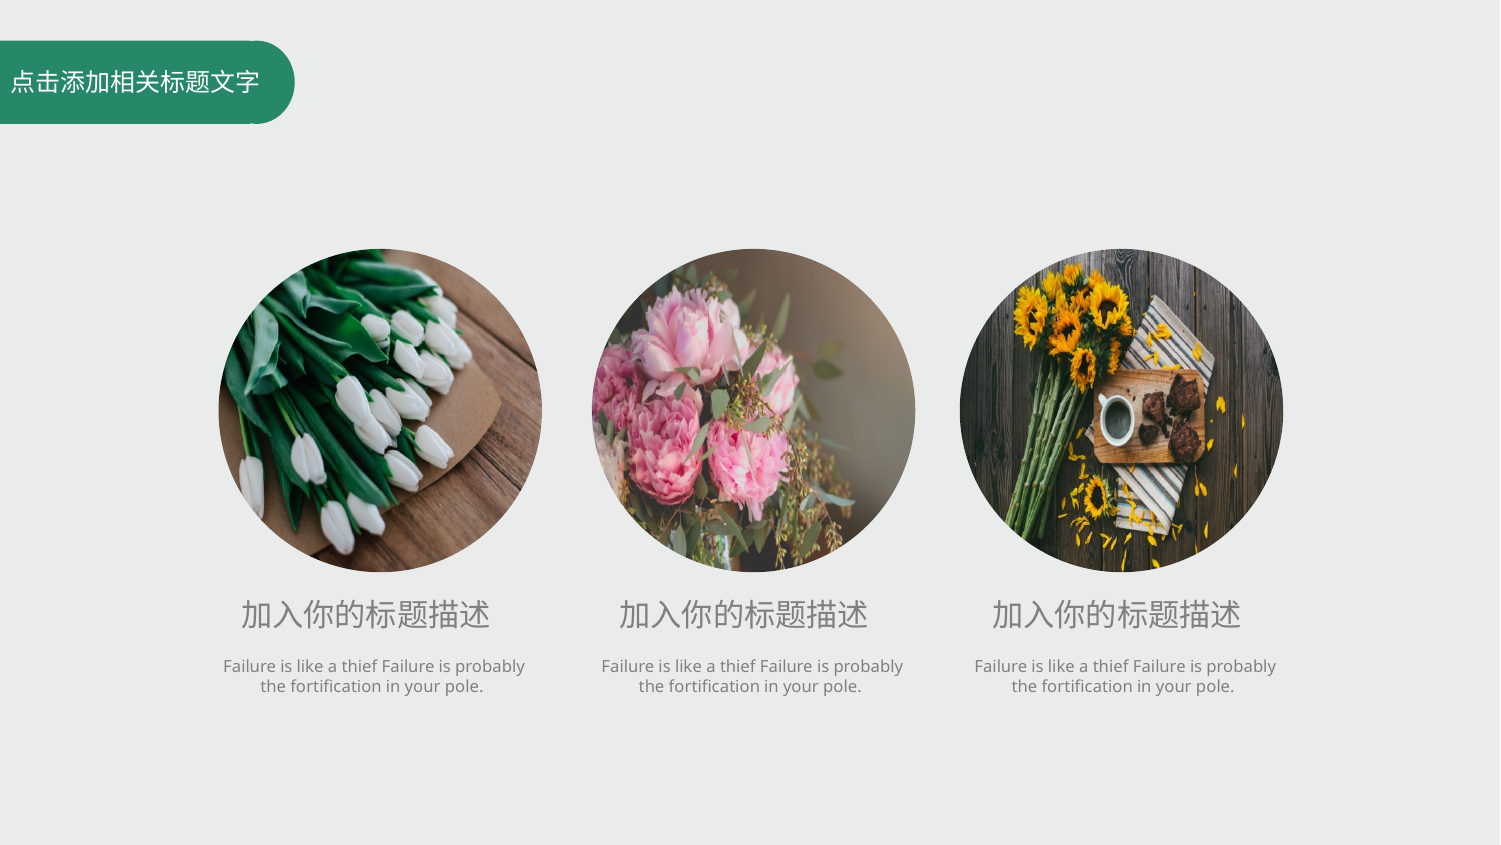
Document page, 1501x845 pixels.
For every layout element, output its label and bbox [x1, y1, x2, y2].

picture [0, 0, 1501, 845]
text_box [958, 247, 1285, 574]
text_box [204, 587, 545, 704]
text_box [217, 247, 543, 574]
text_box [590, 247, 917, 574]
text_box [582, 587, 923, 704]
text_box [955, 587, 1296, 704]
